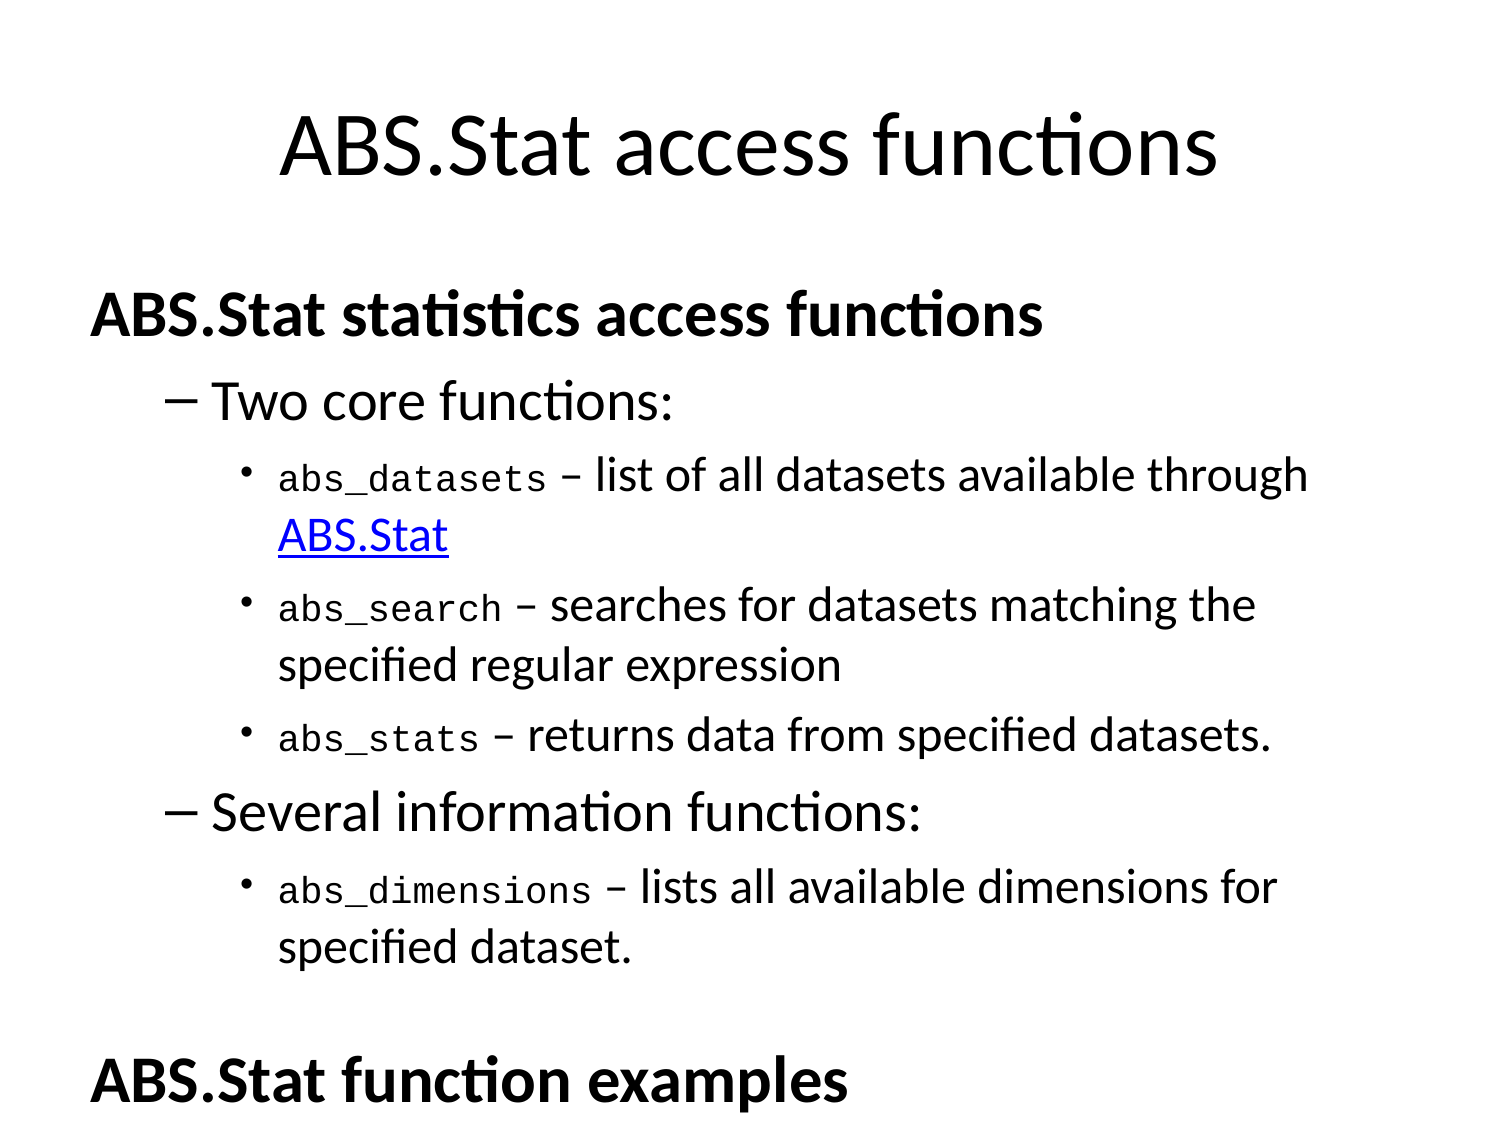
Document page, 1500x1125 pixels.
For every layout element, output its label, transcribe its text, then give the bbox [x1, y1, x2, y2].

list ABS.Stat statistics access functions Two core functions: abs_datasets – list of all datasets available through ABS.Stat abs_search – searches for datasets matching the specified regular expression abs_stats – returns data from specified datasets. Several information functions: abs_dimensions – lists all available dimensions for specified dataset. ABS.Stat function examples Finding available data with abs_datasets The abs_datasets function returns a. The function has two arguments: lang (default is English: lang="en") and include_notes (default: include_notes=FALSE). The following example shows the results with notes included. datasets <- abs_datasets(); head(datasets) Cached list of available datasets abs_cachelist For performance, a cached list of datasets available through the ABS.Stat API is provided in the abs_cachelist data set included with raustats. abs_cachelist is the default source used in abs_search() and abs_stats() to find matching ABS datasets. By default, abs_cachelist is in English. To search indicators in a different language, you can download an updated copy of abs_cachelist using abs_cache() (next). Accessing updated available data with abs_cache() Current information about datasets available from the ABS.Stat API can be obtained by calling abs_cache.1 Updated cache information can be used in the abs_search and abs_stats functions by setting the cache argument equal to the saved results returned by abs_cache. While using updated cache information will ensure you identify all available datasets, the abs_cache function can take a long time to download all datasets, so use judiciously. Because of this, abs_cache includes functionality to report progress back to the console. The frequency of reporting can be set with the progress argument (by default progress=10). The second example downloads a new cache in French.2 ## Default language: English new_cache <- abs_cache(progress=10); ## French language version new_cache_fr <- abs_cache(lang="fr", progress=10); Checking dataset dimensions with abs_dimensions() The abs_dimensions() functions lists the name of all available dimensions and the respective dimension type. Typical dimension types are: ‘Dimension’, ‘TimeDimension’ and ‘Attribute’. ‘Dimension’ attributes are used in the filter argument of abs_stats function. The following example lists the data dimensions of the ‘CPI’ dataset. abs_dimensions('CPI'); A list of all available dimension codes and descriptions for a particular dataset can be viewed by selecting the relevant dataset from abs_cachelist or an updated cache list returned by abs_cache. str(abs_cachelist[["CPI"]]); Search available data with abs_search() The abs_search function essentially has two modes of operation: ‘dataset search’ mode, and ‘indicator search’ mode. In dataset search mode, the function searches and returns datasets matching the specified regular expression. The following examples demonstrate use of the function to find ABS datasets relating to the CPI and labour force. The code_only argument specifies whether the function returns all information or just the matching dataset identifiers. abs_search("CPI|consumer price index"); abs_search("CPI|consumer price index", code_only=TRUE); abs_search("labour force"); abs_search("^labour force$"); In indicator search mode, the function searches through all dimensions of a specific dataset and returns a list of dimensions and dimension contents matching all the provided regular expressions. The following examples demonstrates use of the function to find indicators within the CPI data set. abs_search(c("All groups CPI","Sydney"), dataset="CPI"); If code_only=TRUE, the indicator search function returns only codes for each matching dimension. This, in turn, can be used directly as input to the filter argument of the abs_stats function. The following example returns dimension codes for datasets matching both the regular expressions “All groups CPI” and “Sydney”. abs_search(c("All groups CPI","Sydney"), dataset="CPI", code_only=TRUE); Downloading data with abs_stats() The abs_stats() function returns data from specified datasets available via the ABS.Stat API. The following section outlines typical use of the abs_stats() function, and also describes each of the core function arguments. The following example downloads original All groups CPI index numbers for each of the eight Australian state and territory capital cities and also the average for all capital cities. cpi <- abs_stats(dataset="CPI", filter=list(MEASURE=1, REGION=c(1:8,50), INDEX=10001, TSEST=10, FREQUENCY="Q")); The filter conditions are: MEASURE=1 – ‘Index Numbers’ REGION=c(1:8,50) – Each of the eight capital cities (1–8) and all eight capital cities (50) INDEX=10001 – ‘All groups CPI’ TSEST=10 – ‘Original’ observations FREQUENCY=Q – Quarterly observations The filter argument can also be set equal to “all”, in which case the function will attempt to download all observations available for the specified dataset. However, if the dataset is large it may breach the ABS.Stat API query length, record and/or session time constraints.3 Queries that breach these limits will need to be re-specified as multiple separate calls to obtain the required data. For example, the following abs_stats function call, attempts to download all series available for the CPI dataset, but the specified query length (1191 characters) exceeds maximum request URL character limit. cpi <- abs_stats(dataset="CPI", filter="all"); By default, abs_stats checks whether the query string length and the estimated number of records to be returned and will halt execution if the query breaches any of these conditions. Setting the enforce_api_limits = FALSE (default: TRUE) will ignore these checks and submit the query to the ABS.Stat API anyway. If the query fails it will return an error. For example, the following function call will return an error. cpi <- abs_stats(dataset="CPI", filter="all", enforce_api_limits=FALSE); #> lexical error: invalid char in json text. #> http://stat.data.abs.gov.au/SDM #> (right here) ------^ Setting the return_url = TRUE (default: FALSE) will return the RESTful URL query string, but does not submit the query to the ABS.Stat API, see the following example function call and output. abs_stats(dataset="CPI", filter=list(MEASURE=1, REGION=c(1:8,50), INDEX=10001, TSEST=10, FREQUENCY="Q"), return_url=TRUE); The abs_search function can be used to specify the filter. For example, the following code block produces the same filter list, specified in the previous example, and can subsequently be supplied to the abs_stats filter argument. filter_lst <- abs_search(c("Index numbers", "All groups", "Sydney|Melbourne|Brisbane|Adelaide|Perth|Hobart|Darwin|Canberra|capital cities", "Original", "Quarterly"), dataset="CPI", code_only=TRUE); cpi <- abs_stats("CPI", filter = filter_lst); Users can also limit the date range to return by specifying one or bothstart_date and end_date arguments. These accept either a numeric or character arguments—if numeric it must be a four-digit year. If a character string it can be either a monthly, quarterly, half-year or financial year as formatted as follows: month – ‘2016-M01’, quarter – ‘2016-Q1’, half-year – ‘2016-B2’, financial year – ‘2016-17’. The following example returns all CPI observations between September 2015 and June 2018. cpi <- abs_stats(dataset="CPI", filter=filter_lst, start_date = "2015-Q3", end_date = "2018-Q2"); The other arguments dimensionAtObservation and detail provide refinements to the URL query. These need not be modified by the user—the defaults are: dimensionAtObservation='AllDimensions and detail='Full'. [75, 262, 1425, 1005]
title ABS.Stat access functions [75, 45, 1425, 233]
